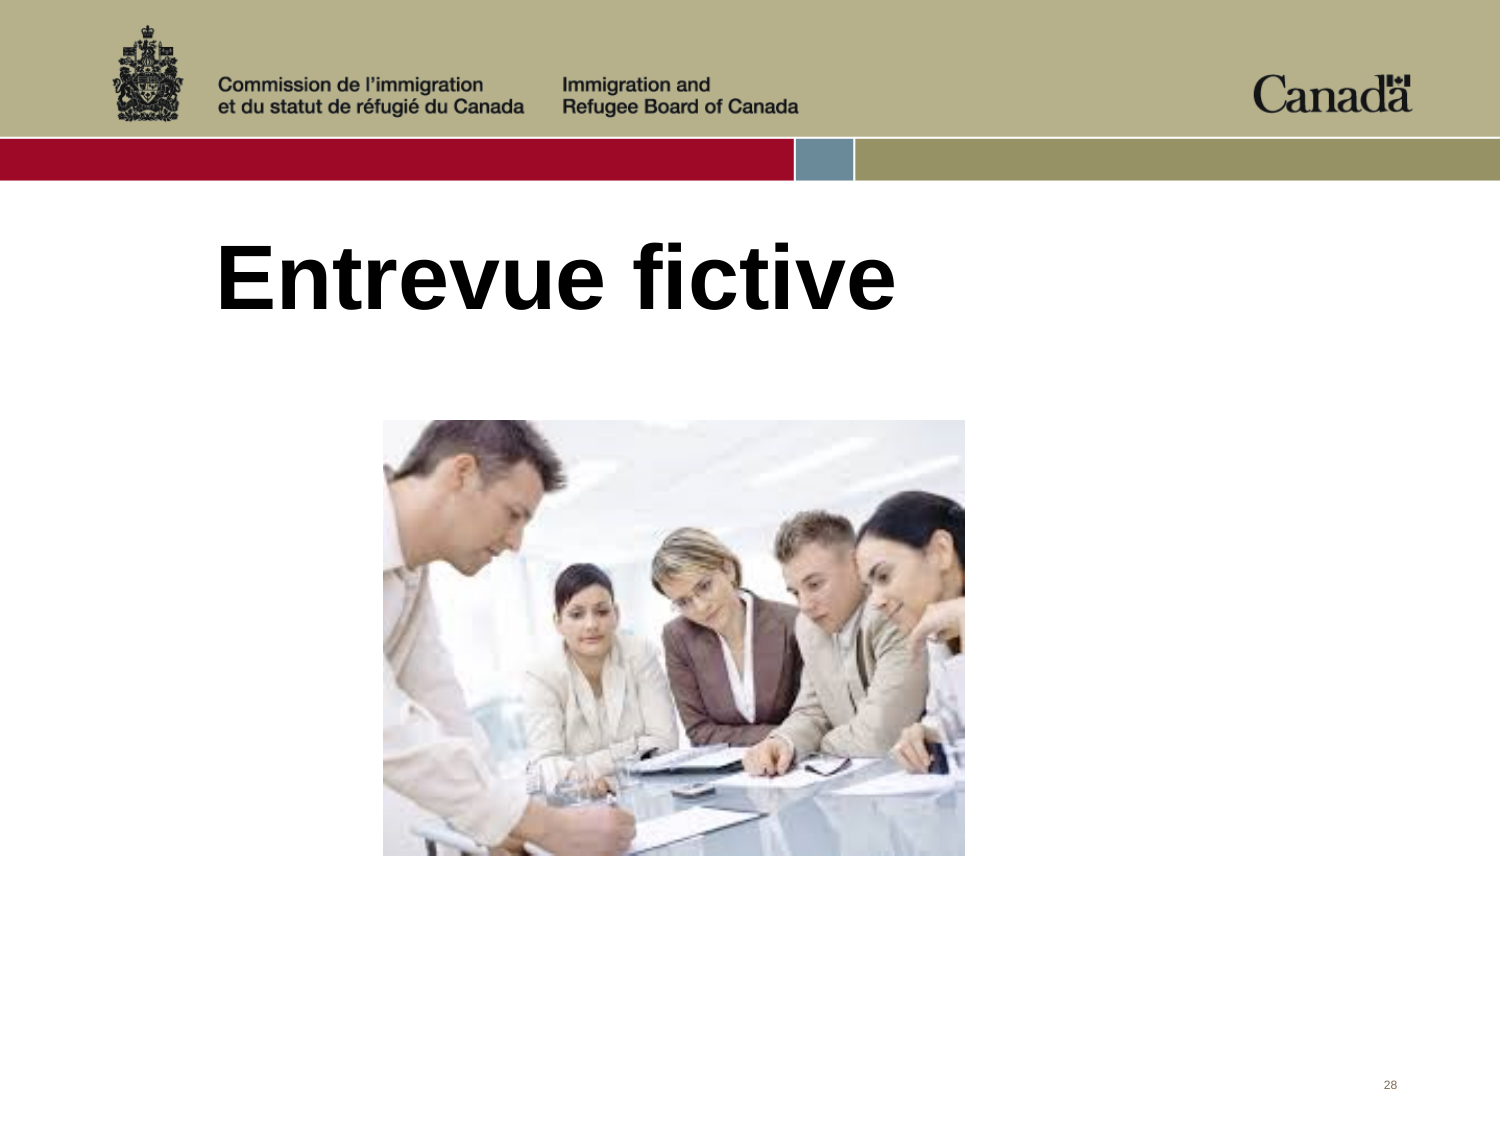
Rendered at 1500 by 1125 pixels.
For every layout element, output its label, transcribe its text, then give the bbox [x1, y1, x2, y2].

slide_number 28 [1100, 1025, 1413, 1100]
picture [0, 0, 1500, 1125]
title Entrevue fictive [200, 237, 1413, 425]
